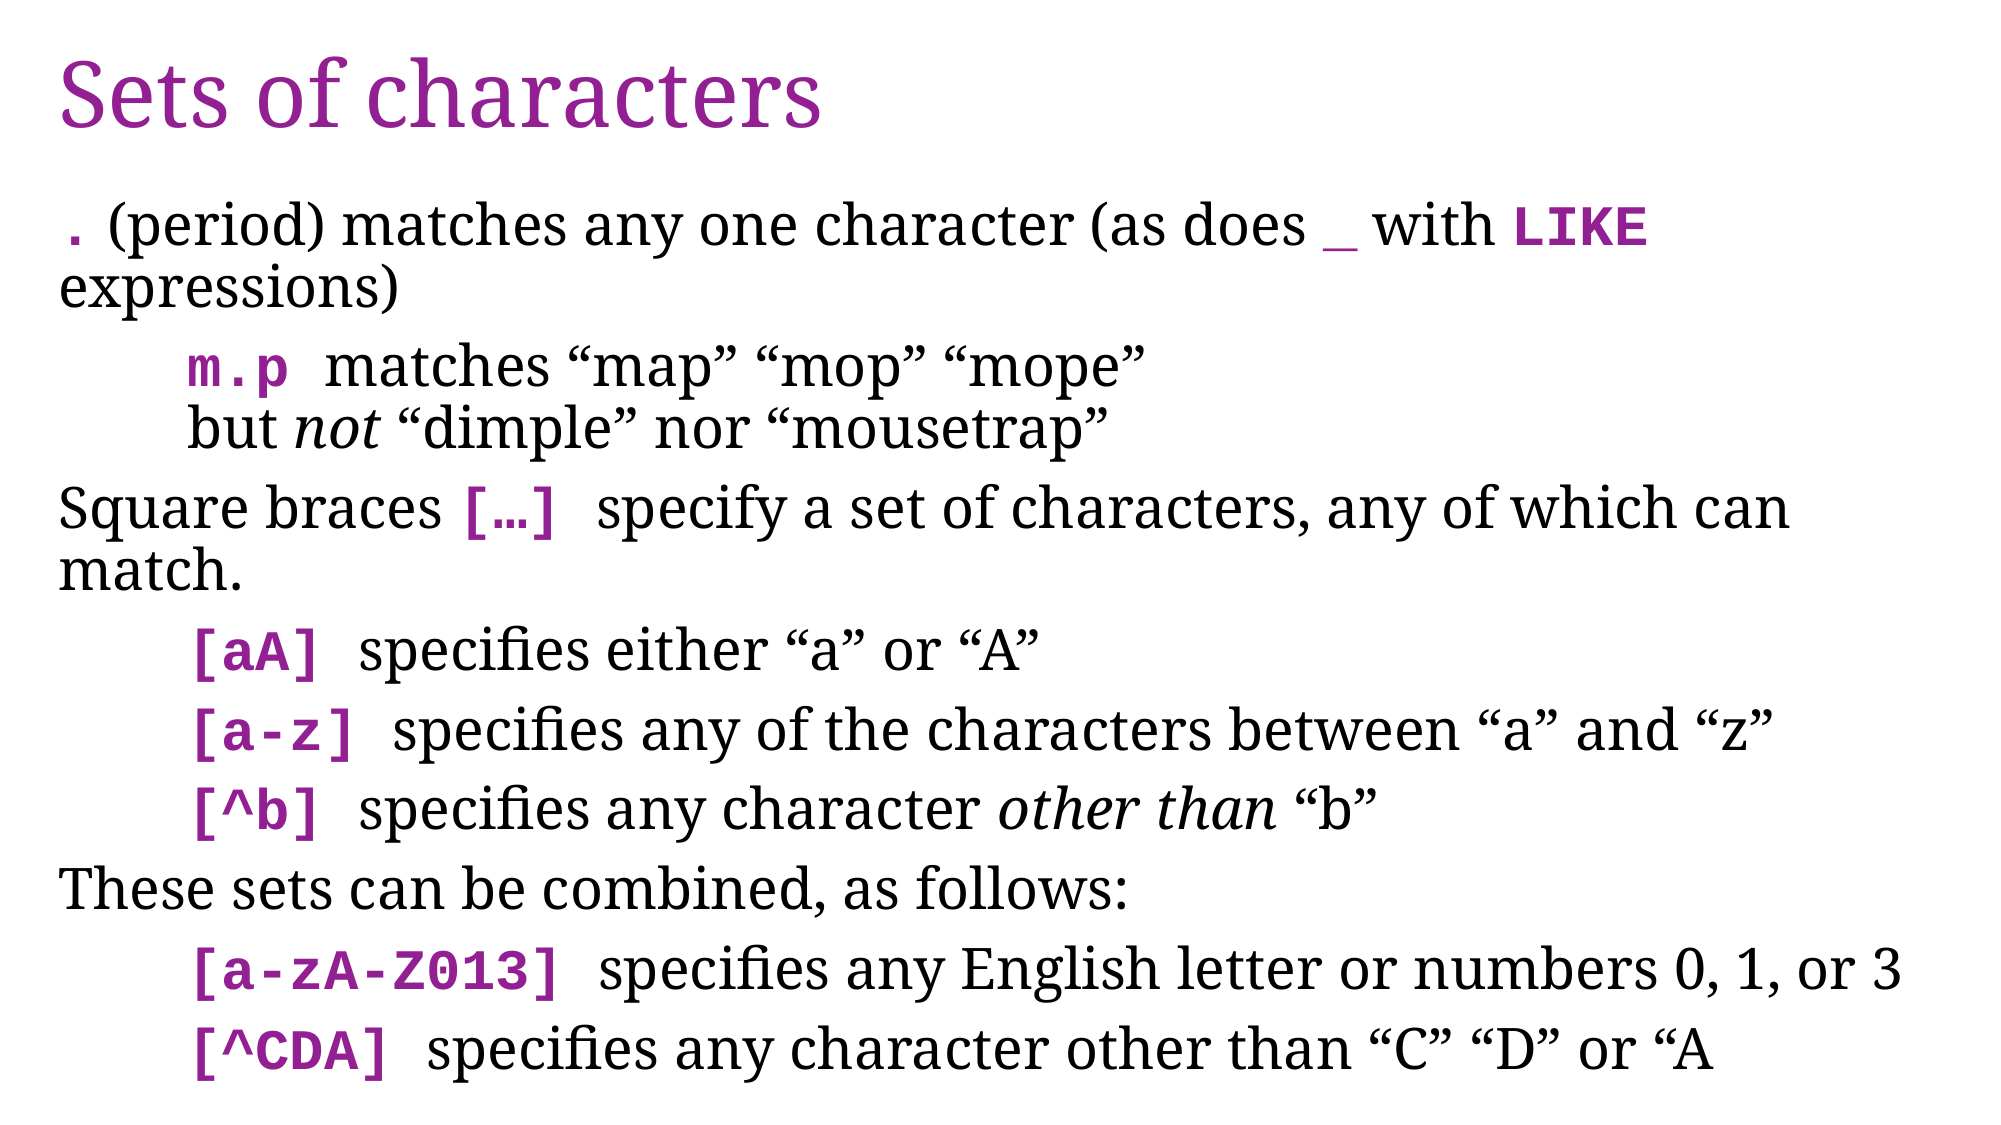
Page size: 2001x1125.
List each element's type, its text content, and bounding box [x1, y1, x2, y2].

title Sets of characters [43, 25, 1953, 171]
list . (period) matches any one character (as does _ with LIKE expressions) m.p matches “map” “mop” “mope” but not “dimple” nor “mousetrap” Square braces […] specify a set of characters, any of which can match. [aA] specifies either “a” or “A” [a-z] specifies any of the characters between “a” and “z” [^b] specifies any character other than “b” These sets can be combined, as follows: [a-zA-Z013] specifies any English letter or numbers 0, 1, or 3 [^CDA] specifies any character other than “C” “D” or “A [43, 188, 1953, 1106]
